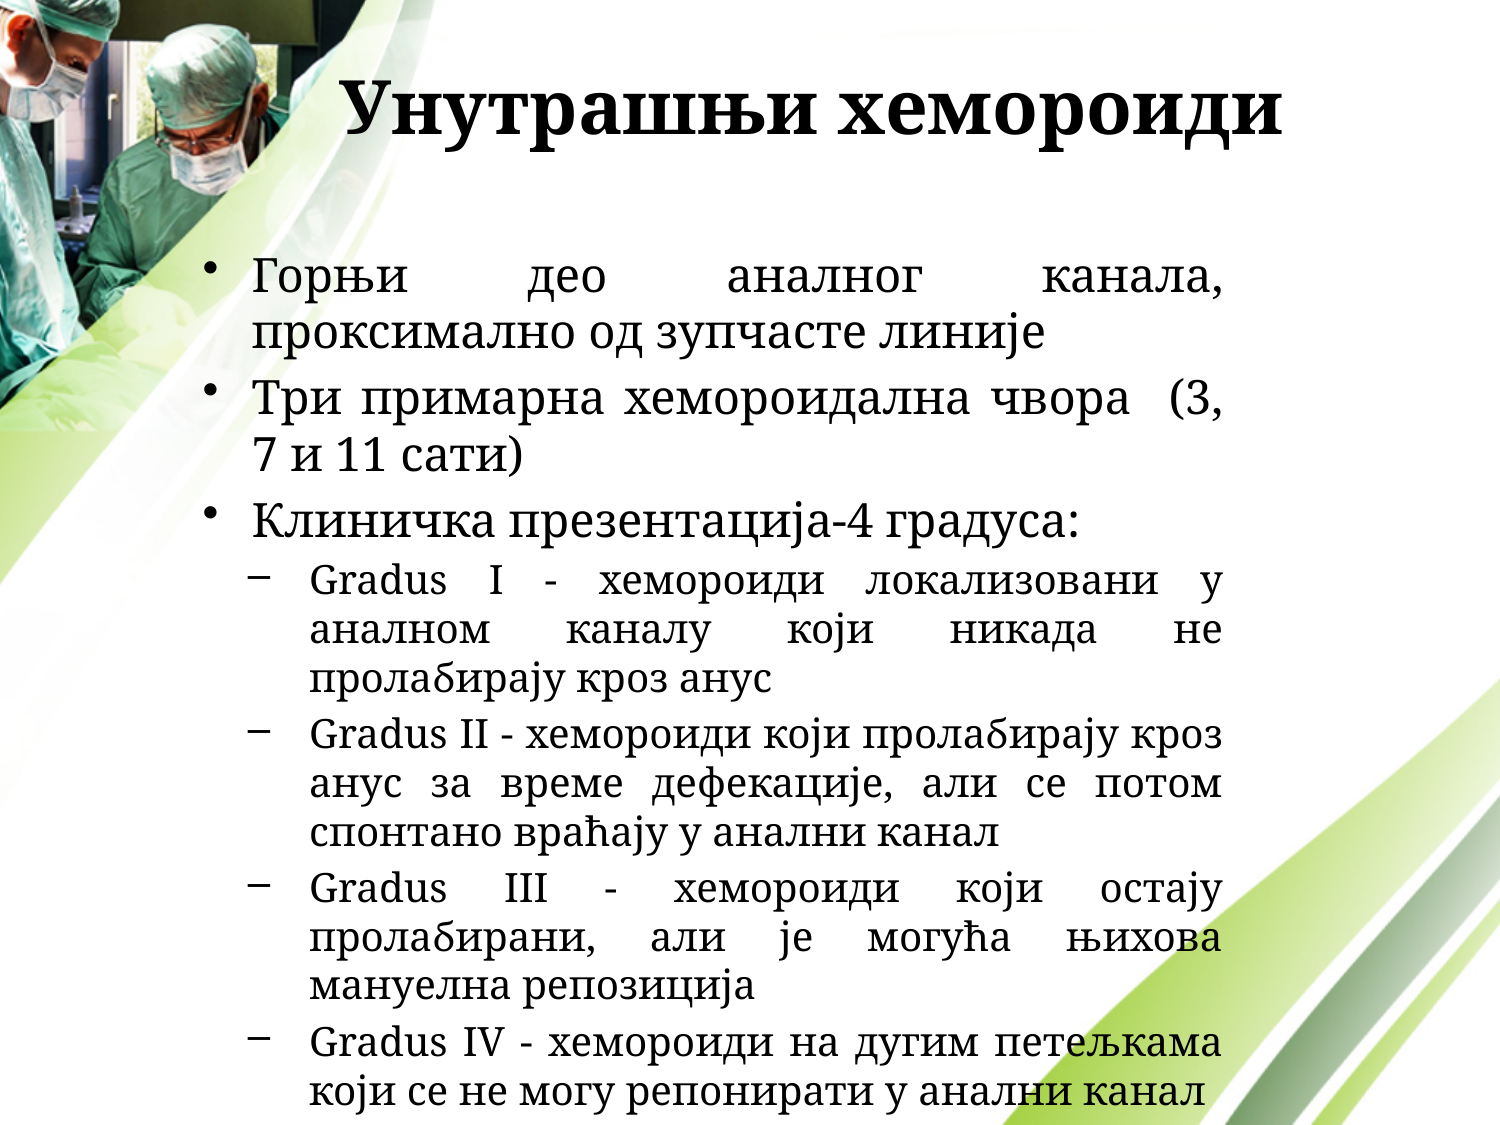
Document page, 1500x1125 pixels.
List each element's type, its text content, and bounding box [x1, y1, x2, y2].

list Горњи део аналног канала, проксимално од зупчасте линије Три примарна хемороидална чвора (3, 7 и 11 сати) Клиничка презентација-4 градуса: Gradus I - хемороиди локализовани у аналном каналу који никада не пролабирају кроз анус Gradus II - хемороиди који пролабирају кроз анус за време дефекације, али се потом спонтано враћају у анални канал Gradus III - хемороиди који остају пролабирани, али је могућа њихова мануелна репозиција Gradus IV - хемороиди на дугим петељкама који се не могу репонирати у анални канал [187, 237, 1240, 1125]
title Унутрашњи хемороиди [324, 62, 1472, 147]
picture [0, 0, 1500, 1125]
